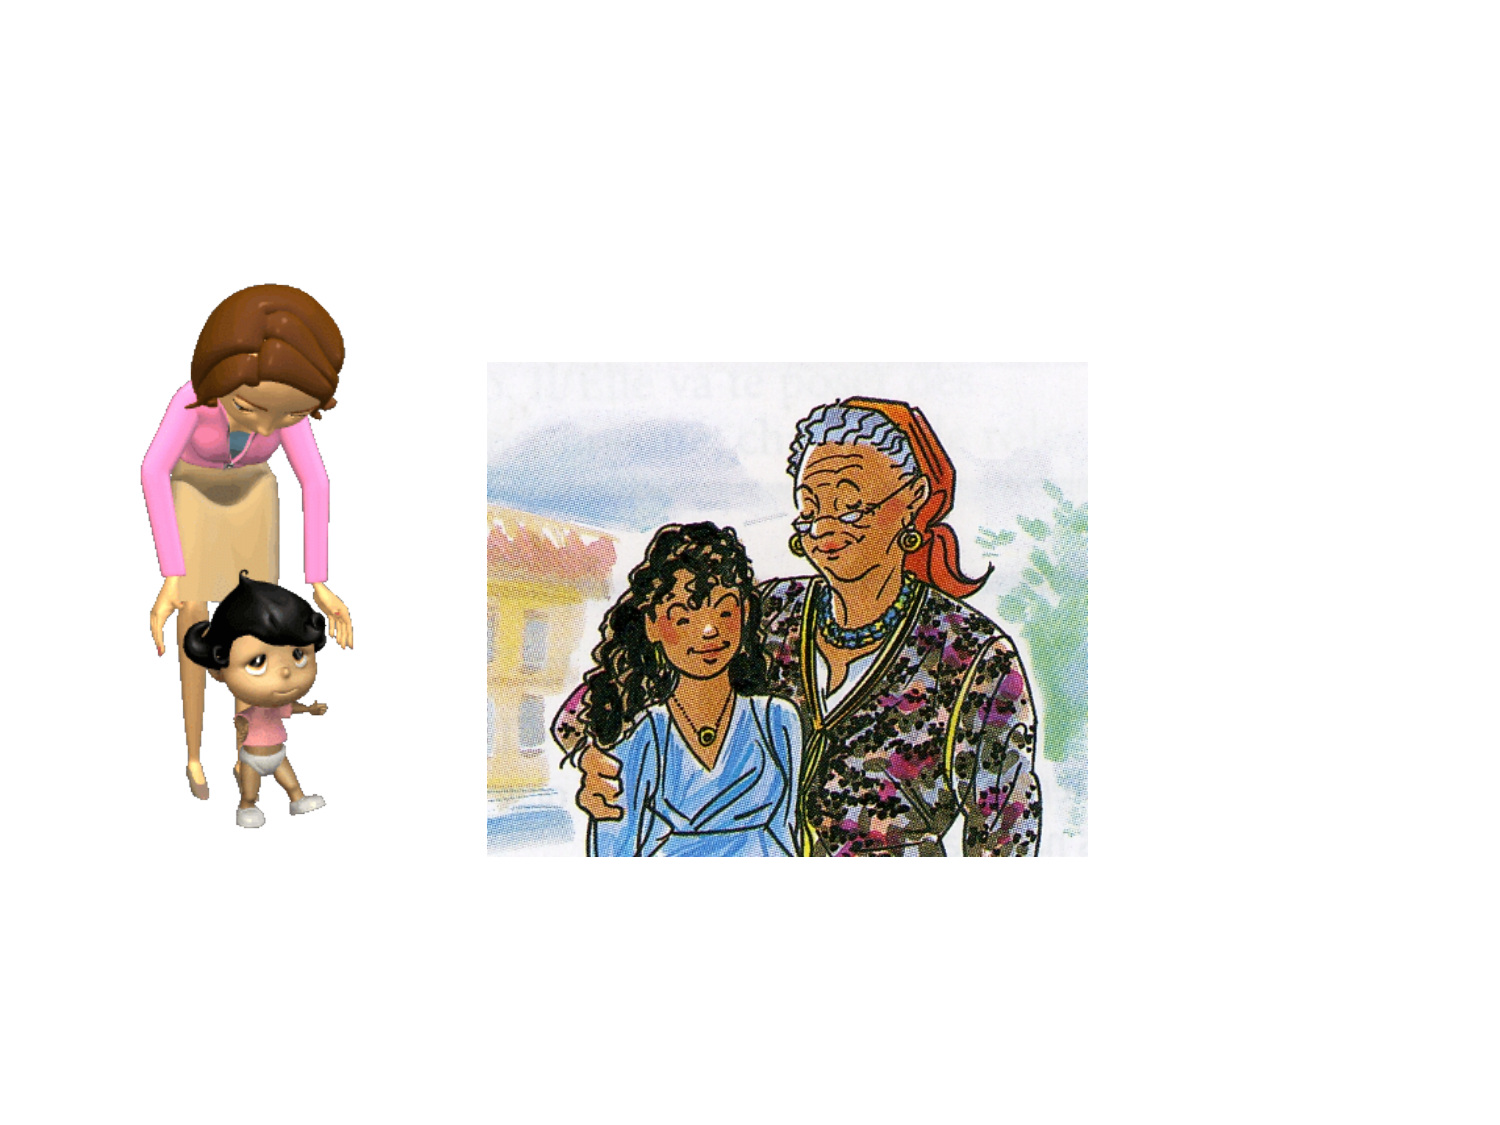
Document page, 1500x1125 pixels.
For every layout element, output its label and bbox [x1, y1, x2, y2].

picture [49, 249, 457, 860]
list [487, 362, 1088, 857]
